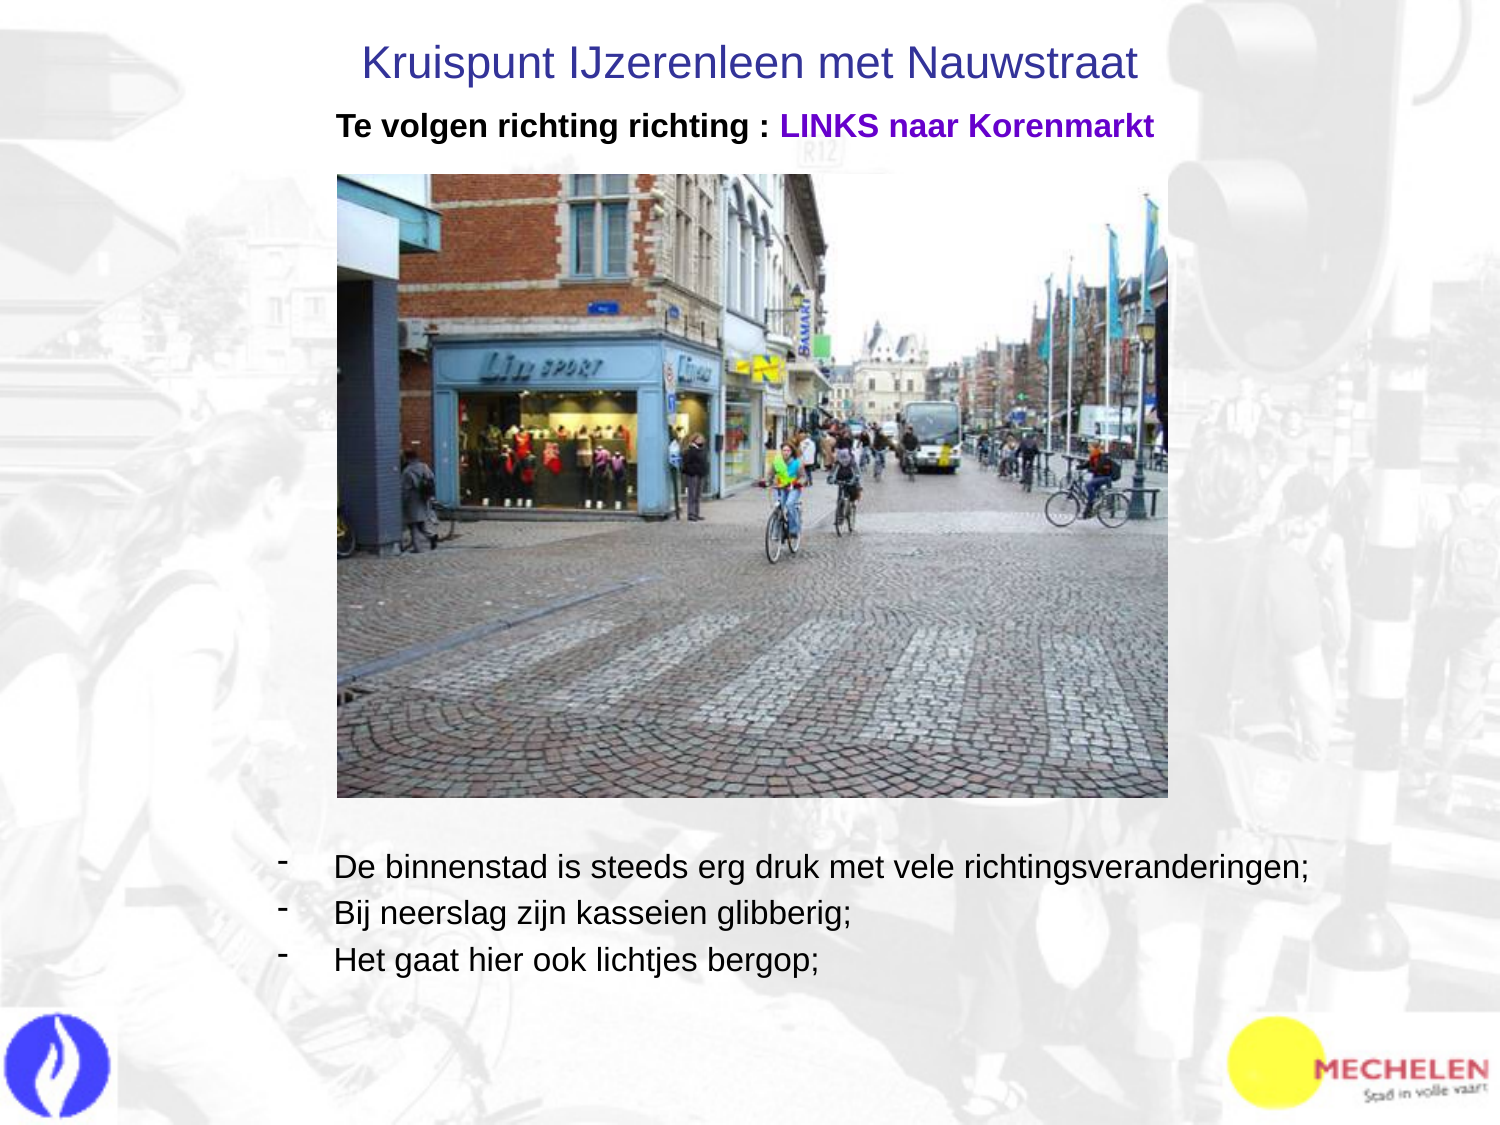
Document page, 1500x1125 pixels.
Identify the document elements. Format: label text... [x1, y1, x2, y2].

text_box De binnenstad is steeds erg druk met vele richtingsveranderingen; Bij neerslag zijn kasseien glibberig; Het gaat hier ook lichtjes bergop; [262, 837, 1338, 1000]
picture [0, 0, 1500, 1125]
text_box Kruispunt IJzerenleen met Nauwstraat Te volgen richting richting : LINKS naar Korenmarkt [237, 24, 1263, 152]
